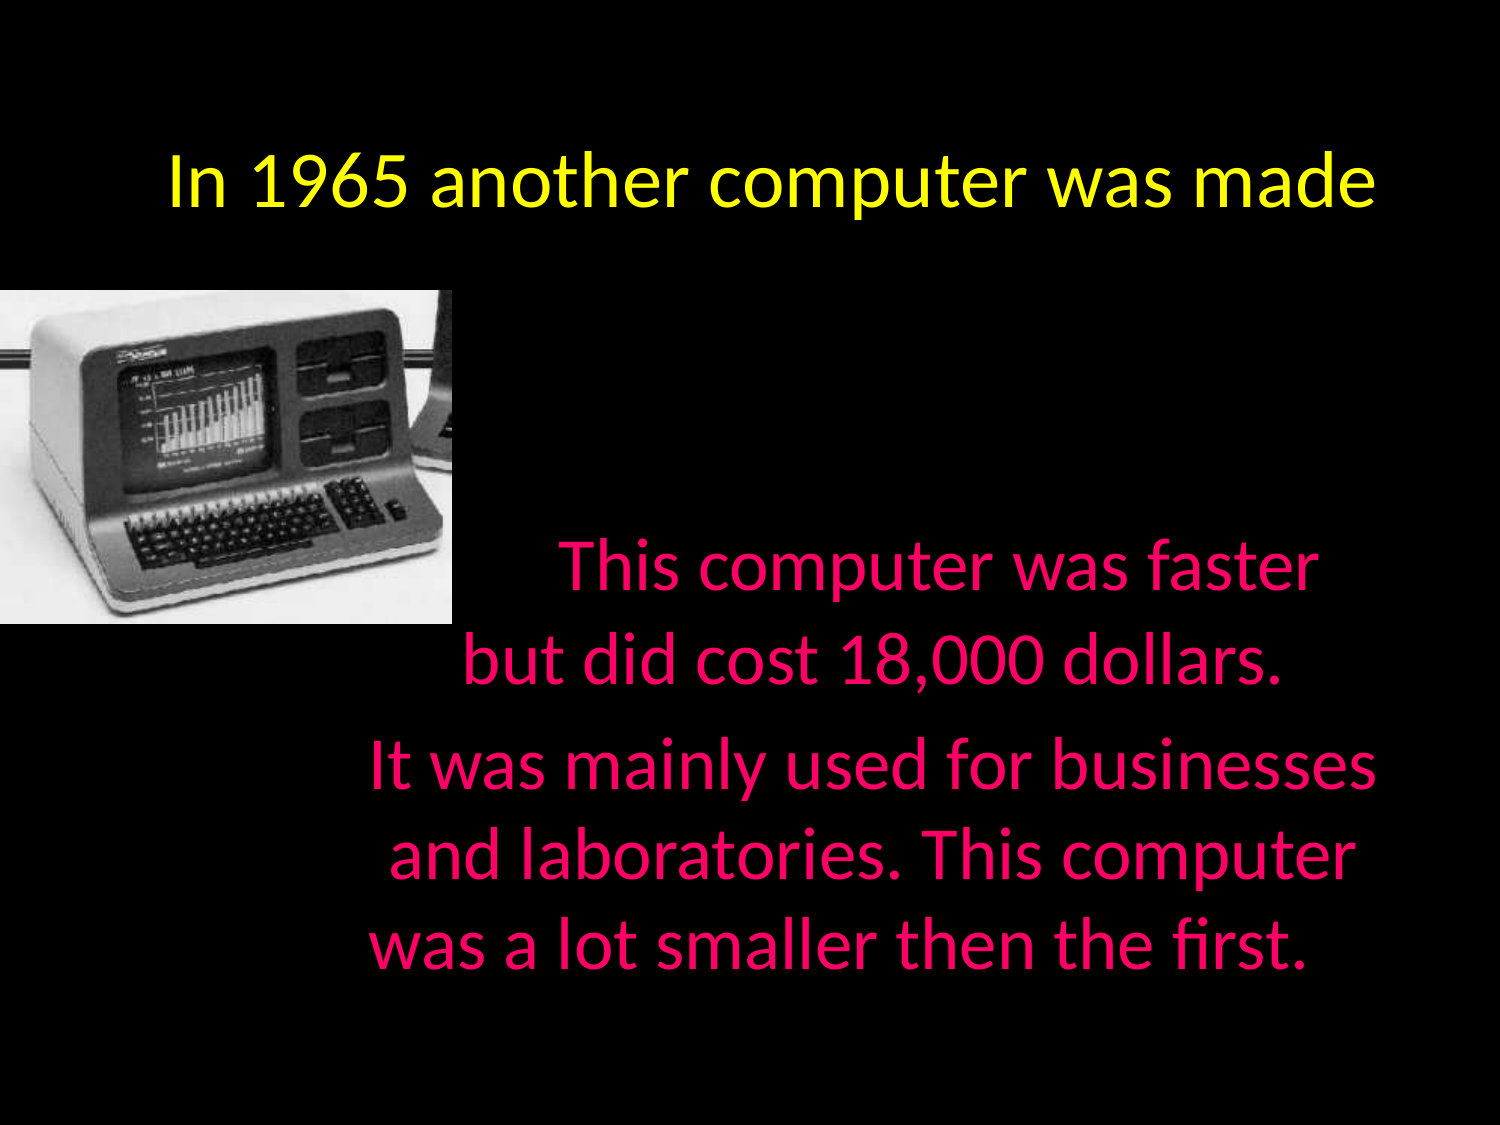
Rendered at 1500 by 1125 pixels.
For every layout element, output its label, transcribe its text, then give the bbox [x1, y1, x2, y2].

subtitle This computer was faster but did cost 18,000 dollars. It was mainly used for businesses and laboratories. This computer was a lot smaller then the first. [348, 491, 1399, 1067]
picture [0, 290, 452, 624]
title In 1965 another computer was made [135, 80, 1411, 269]
